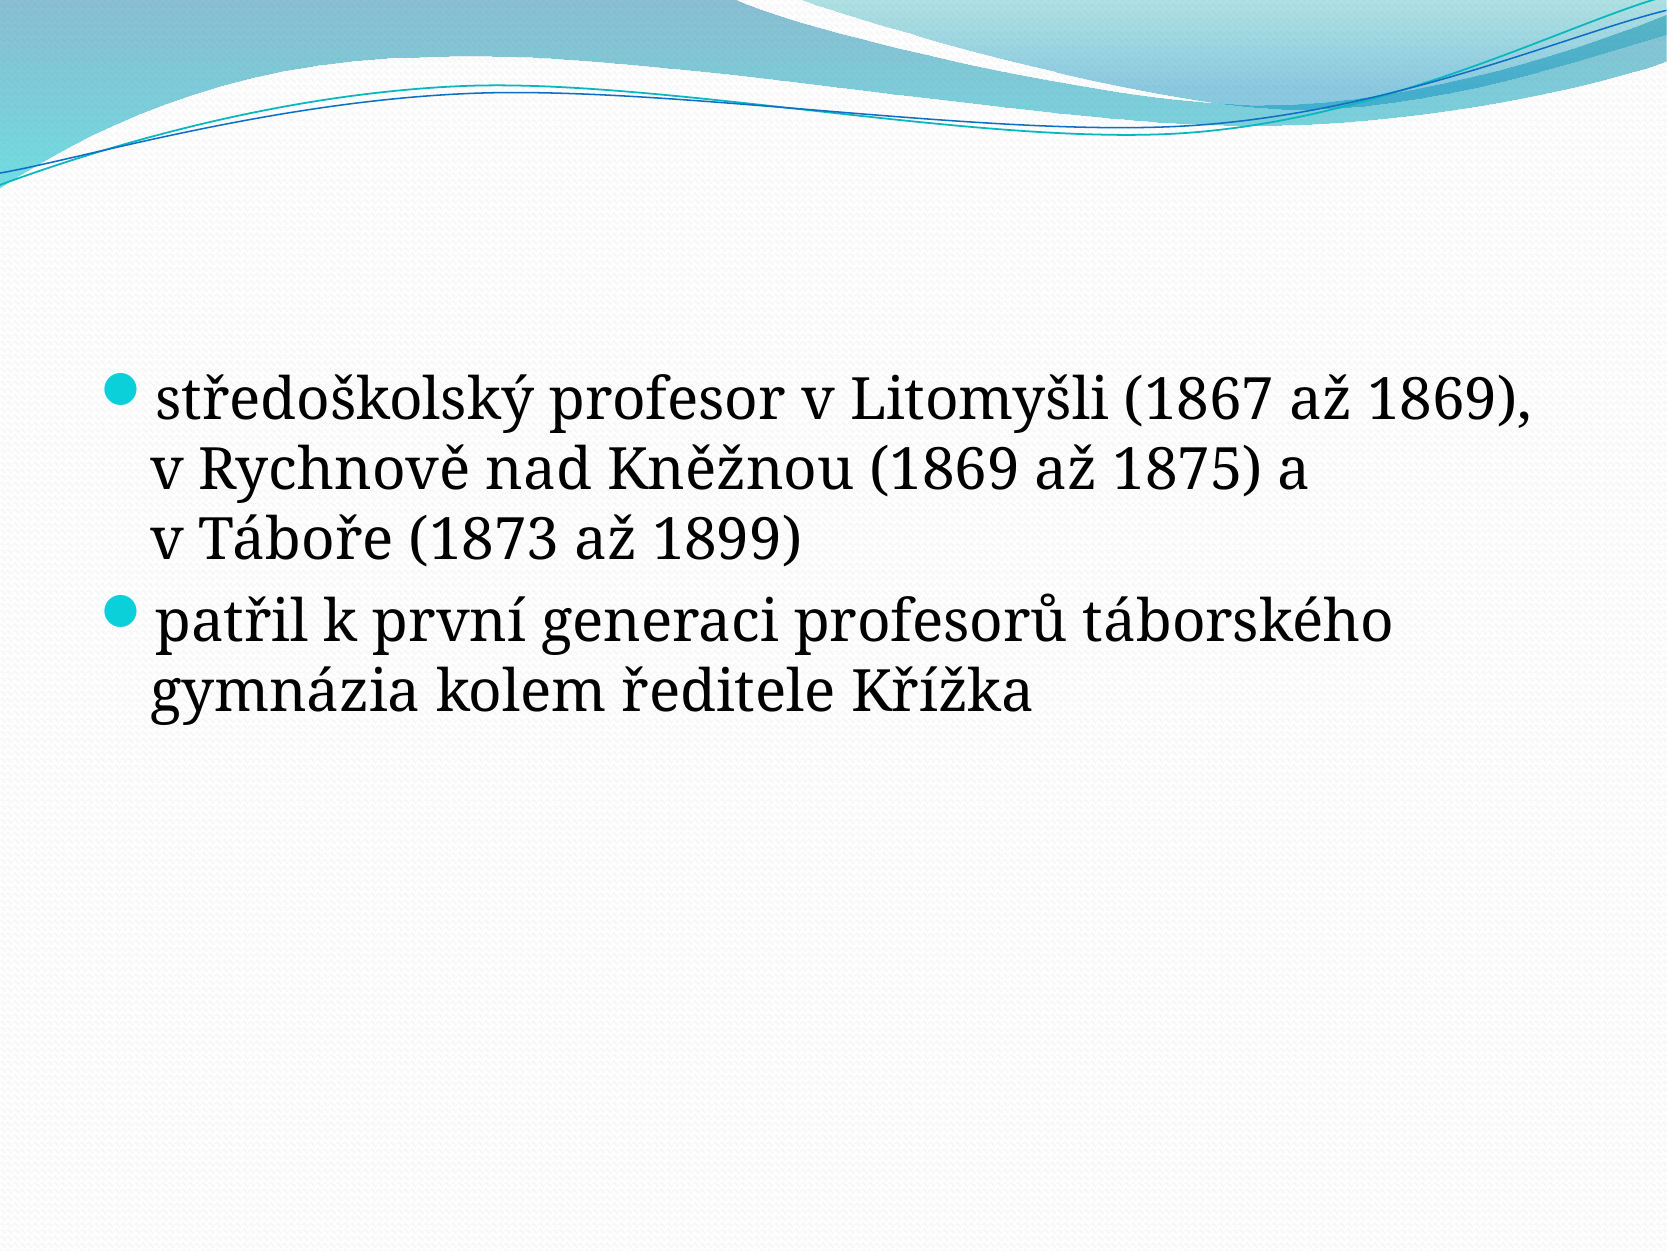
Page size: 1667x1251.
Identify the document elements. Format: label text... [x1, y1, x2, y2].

list středoškolský profesor v Litomyšli (1867 až 1869), v Rychnově nad Kněžnou (1869 až 1875) a v Táboře (1873 až 1899) patřil k první generaci profesorů táborského gymnázia kolem ředitele Křížka [83, 352, 1584, 1153]
title [83, 128, 1584, 337]
